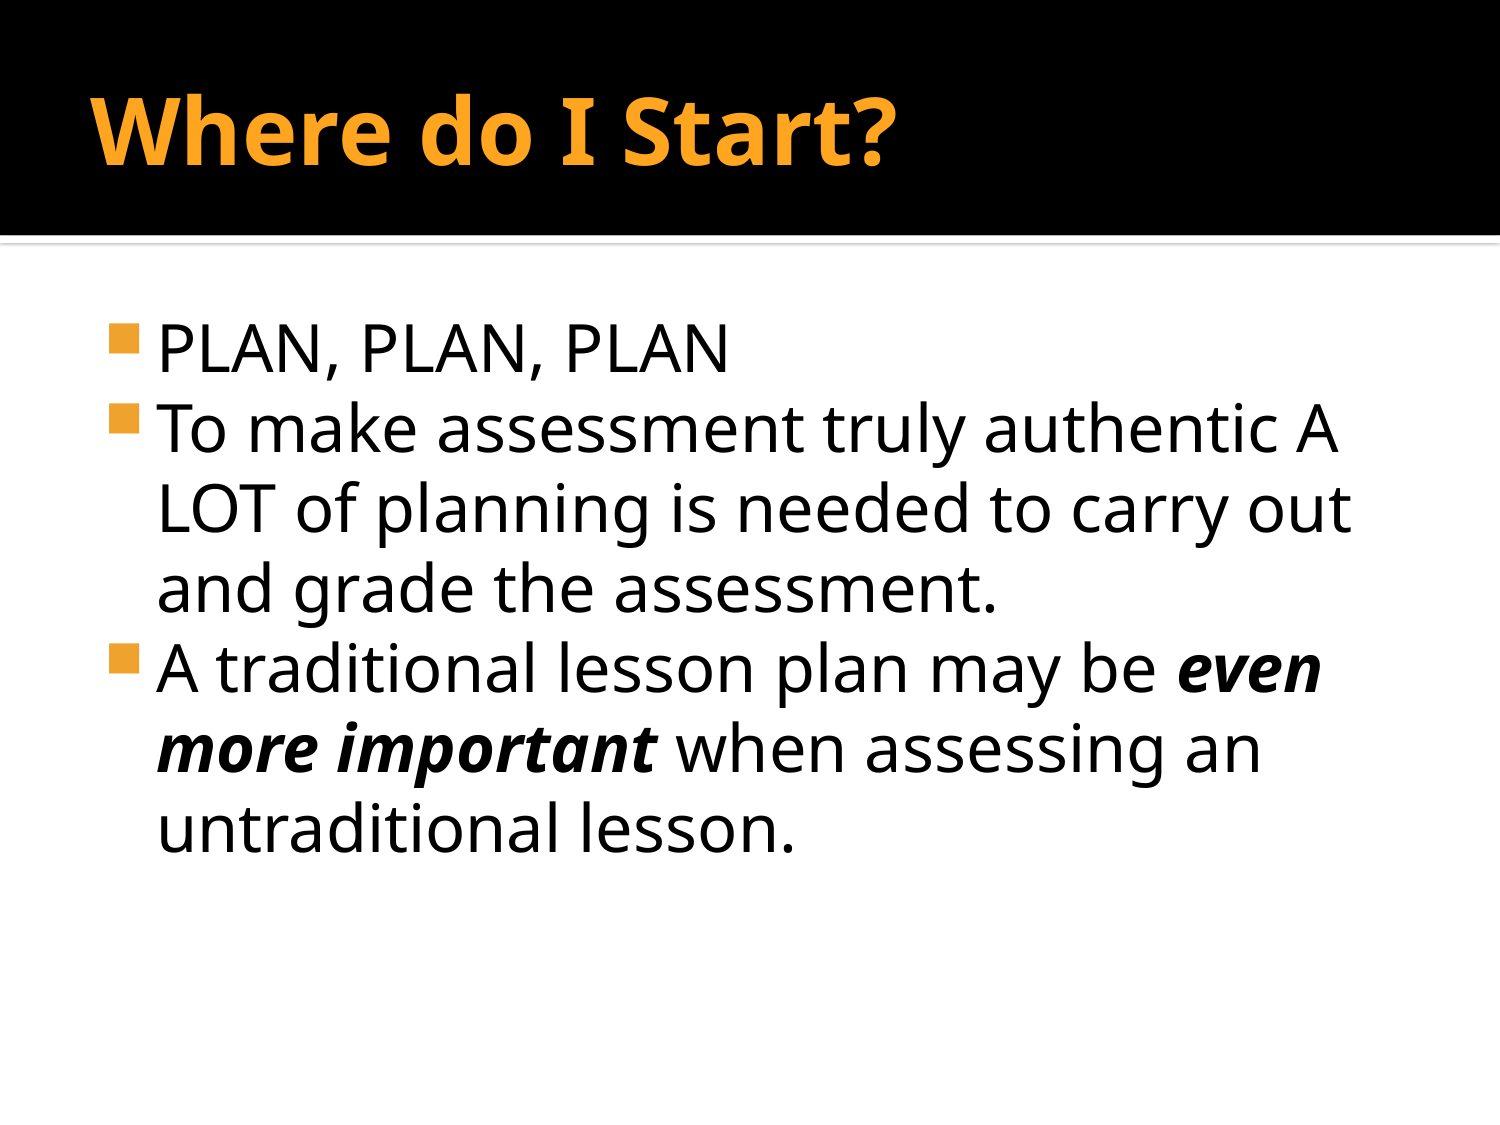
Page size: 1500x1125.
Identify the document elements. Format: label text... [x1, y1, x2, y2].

list PLAN, PLAN, PLAN To make assessment truly authentic A LOT of planning is needed to carry out and grade the assessment. A traditional lesson plan may be even more important when assessing an untraditional lesson. [75, 291, 1425, 1050]
title Where do I Start? [75, 25, 1425, 231]
